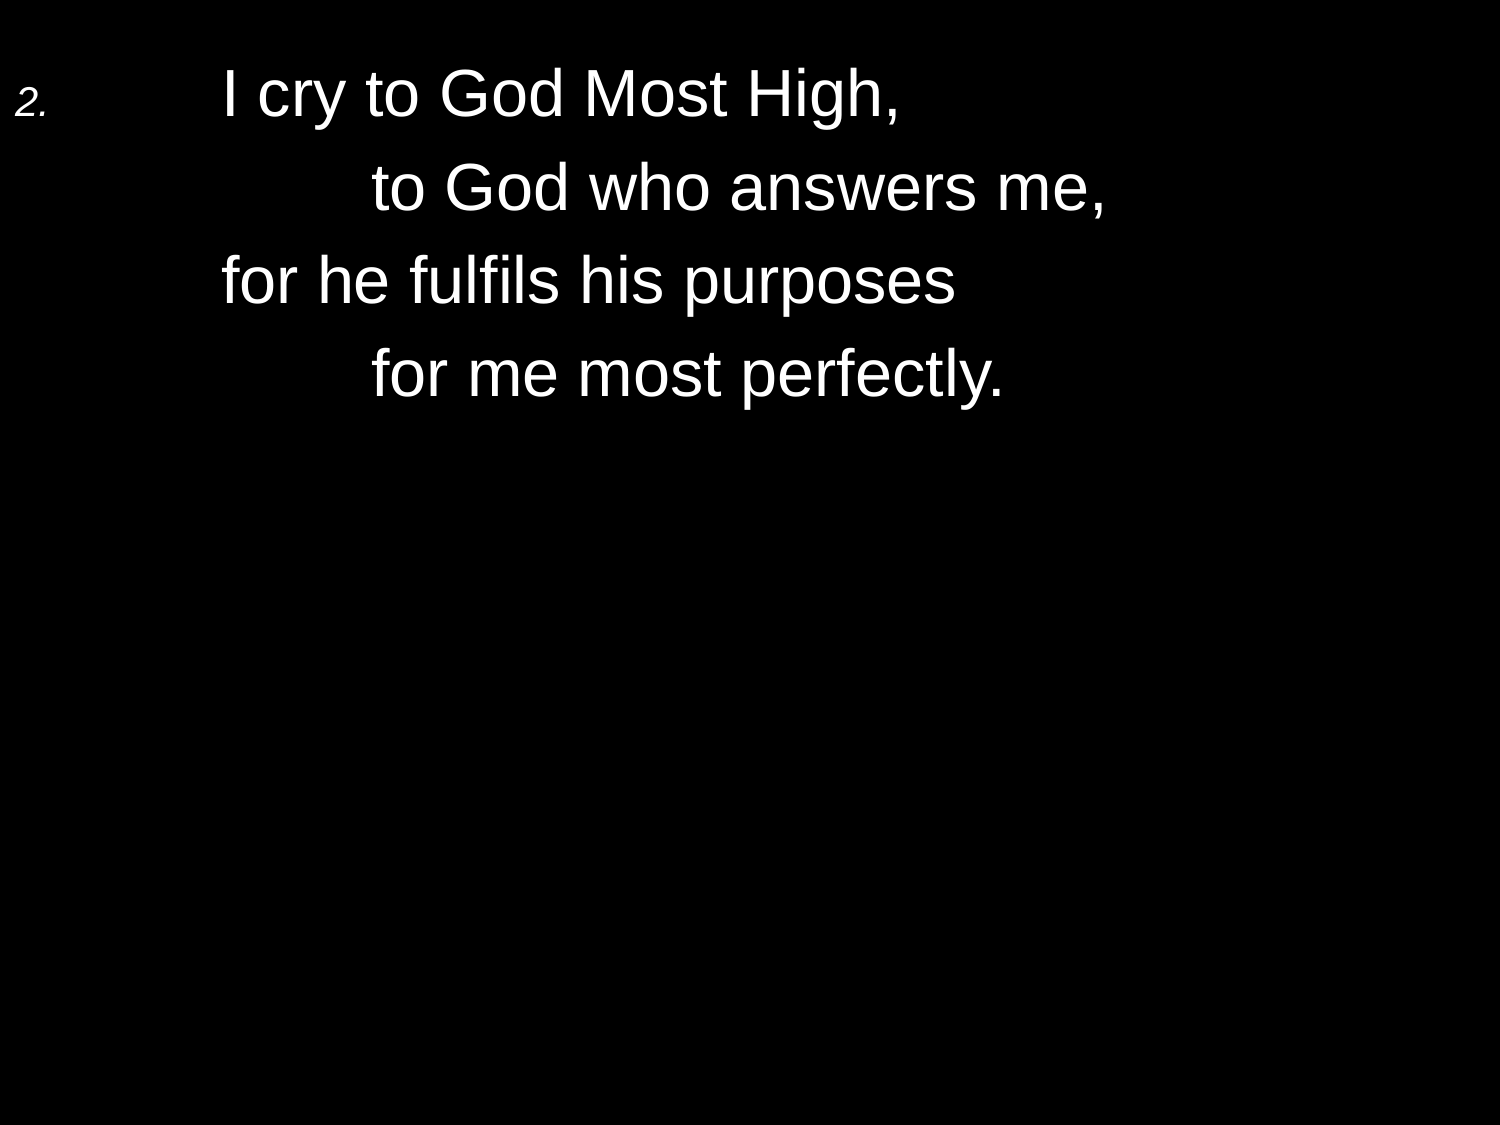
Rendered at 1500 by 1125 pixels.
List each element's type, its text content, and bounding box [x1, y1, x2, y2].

list 2. I cry to God Most High, to God who answers me, for he fulfils his purposes for me most perfectly. [0, 42, 1500, 1047]
